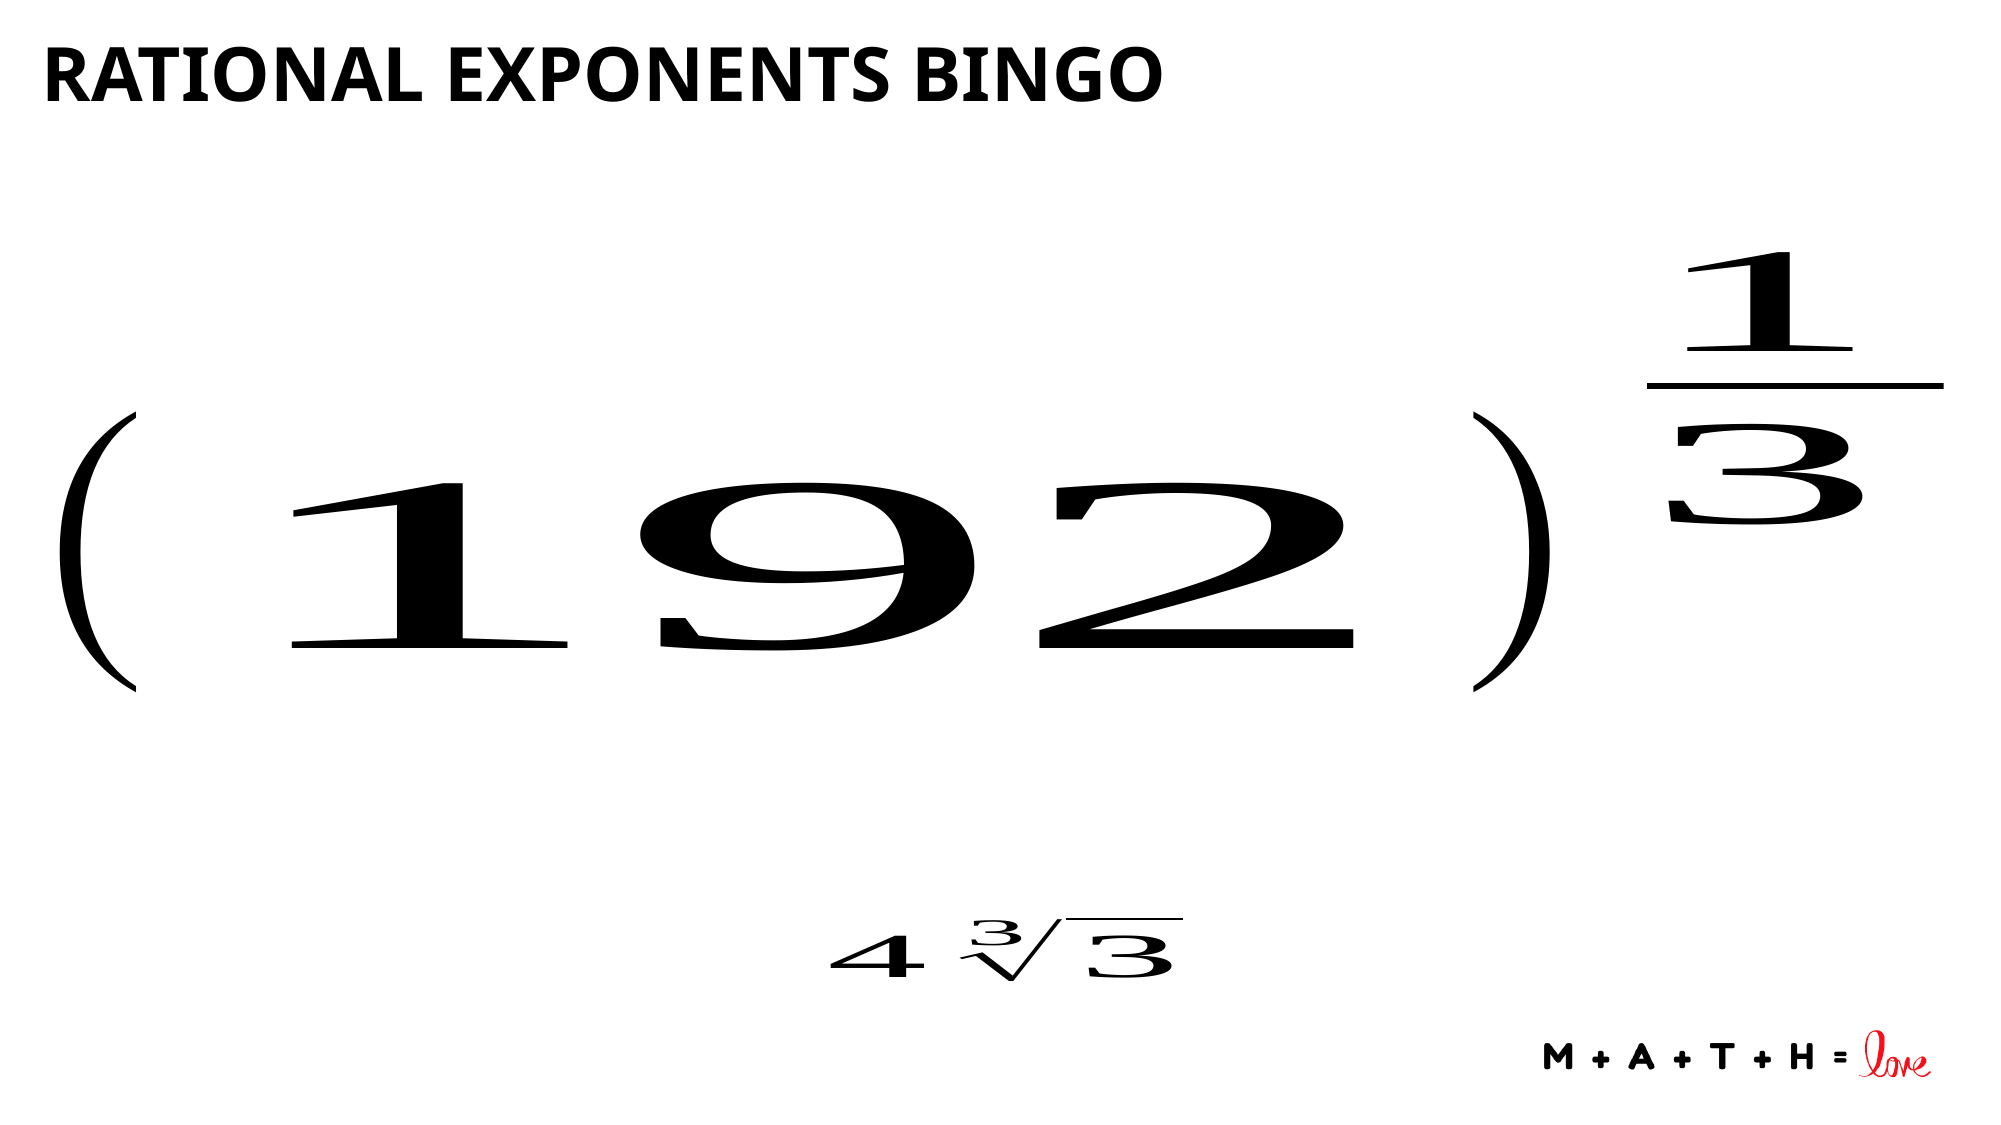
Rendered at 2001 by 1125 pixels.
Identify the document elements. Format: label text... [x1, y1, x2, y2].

text_box RATIONAL EXPONENTS BINGO [27, 18, 1323, 124]
picture [1528, 1026, 1941, 1082]
